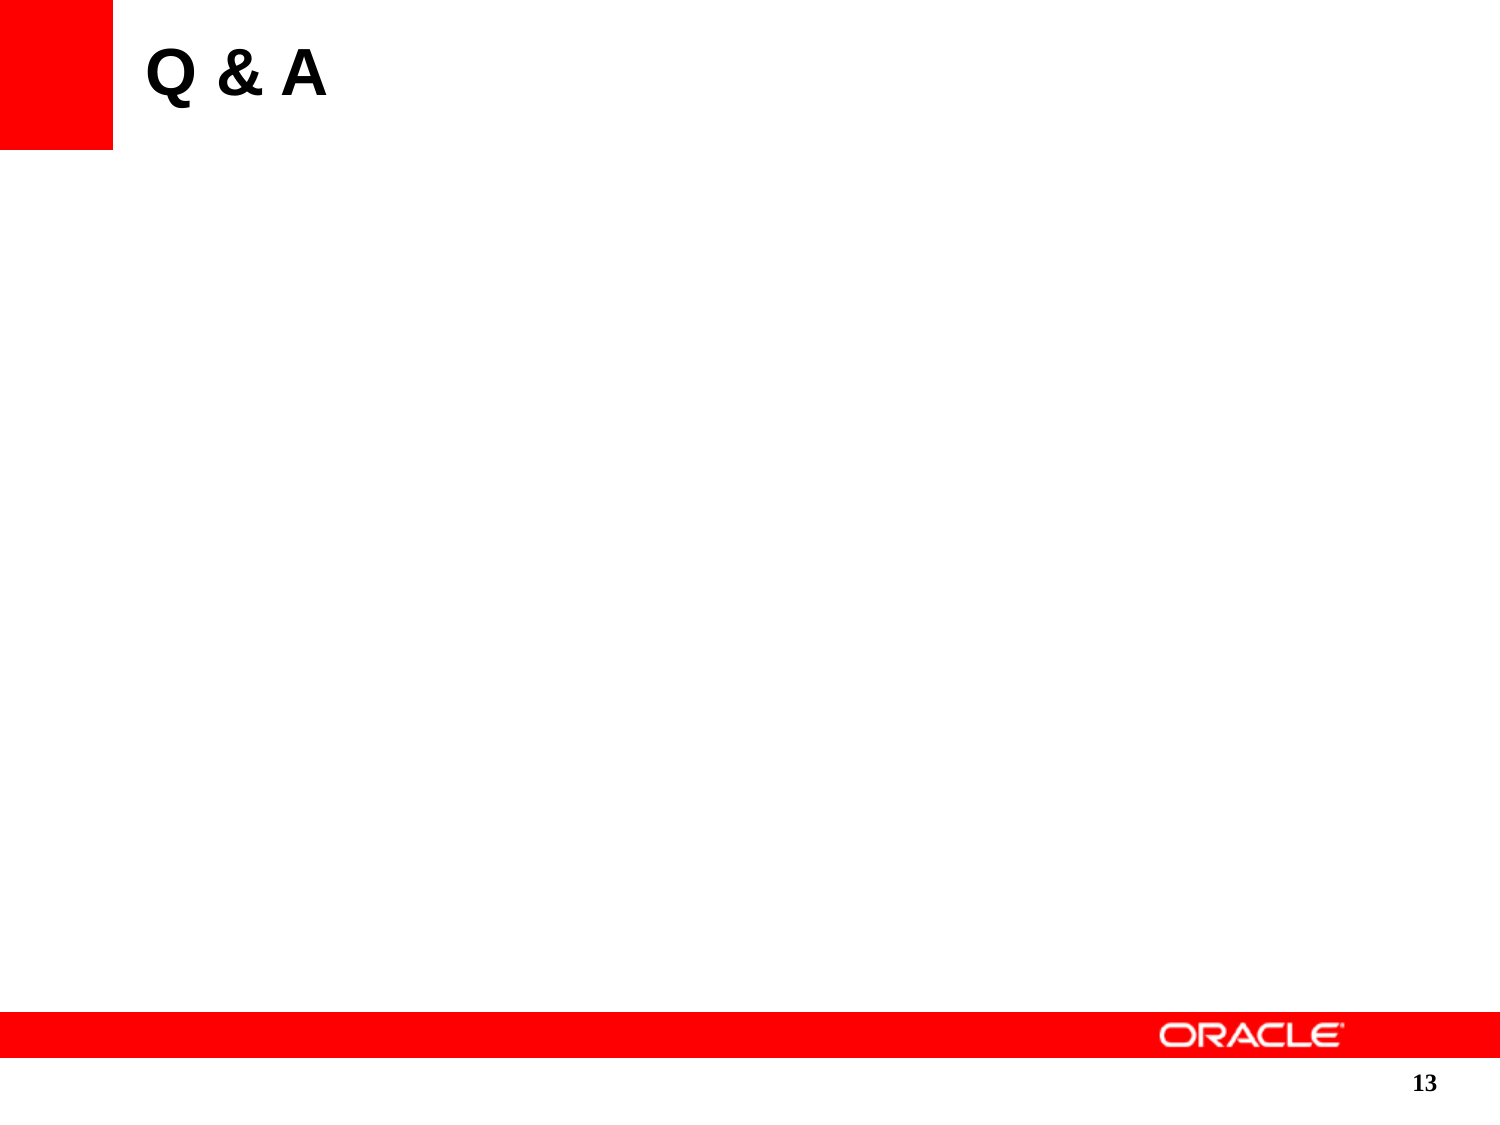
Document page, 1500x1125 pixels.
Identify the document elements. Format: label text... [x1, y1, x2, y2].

text_box Q & A [145, 31, 1390, 213]
picture [0, 0, 113, 150]
